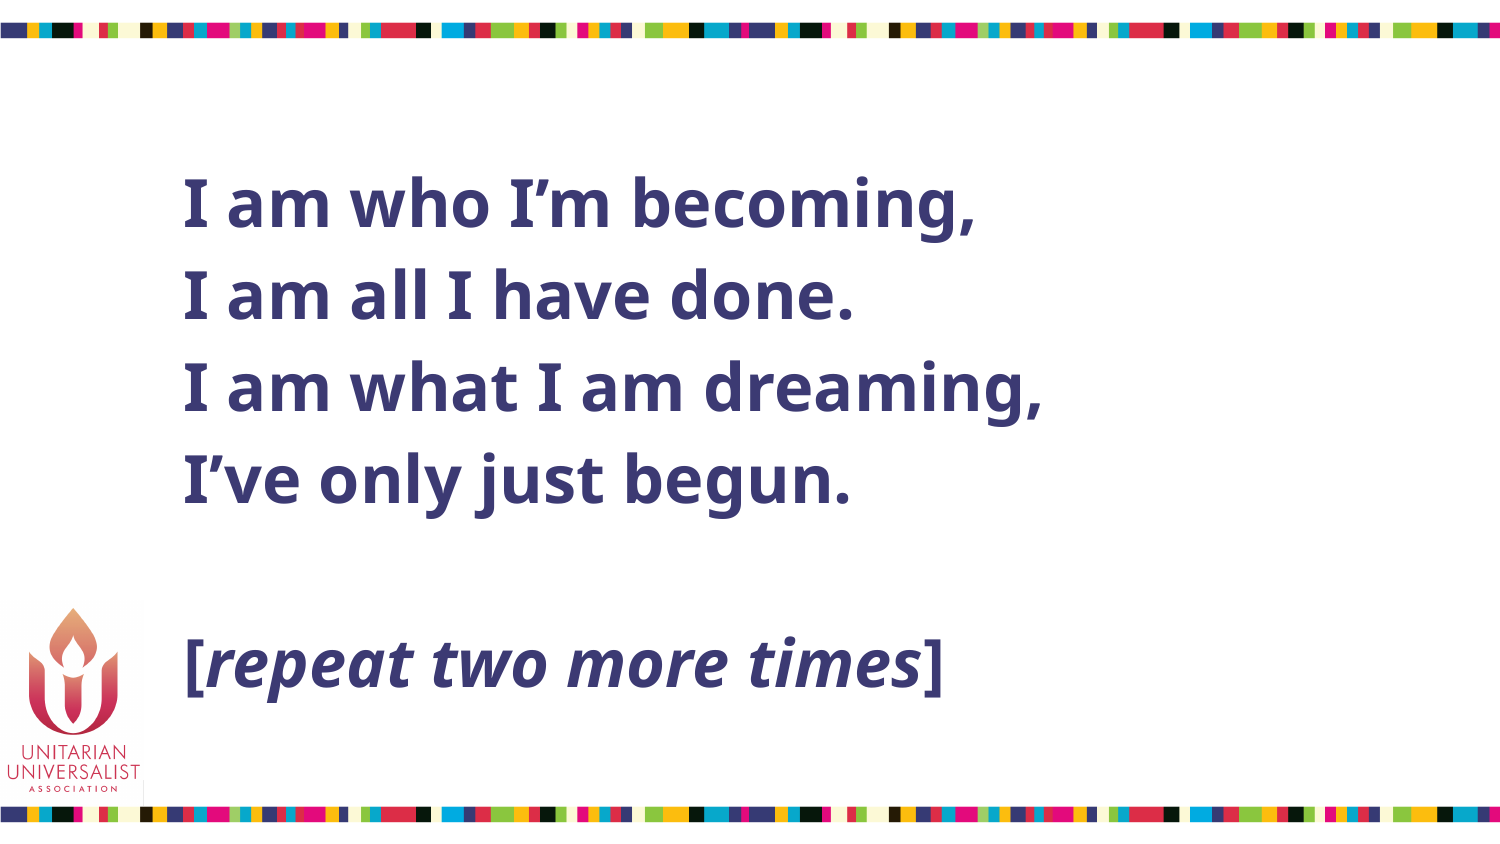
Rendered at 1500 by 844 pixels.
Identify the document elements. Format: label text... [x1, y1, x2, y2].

picture [0, 22, 1500, 40]
picture [0, 600, 1500, 824]
text_box I am who I’m becoming, I am all I have done. I am what I am dreaming, I’ve only just begun. [repeat two more times] [168, 133, 1500, 716]
